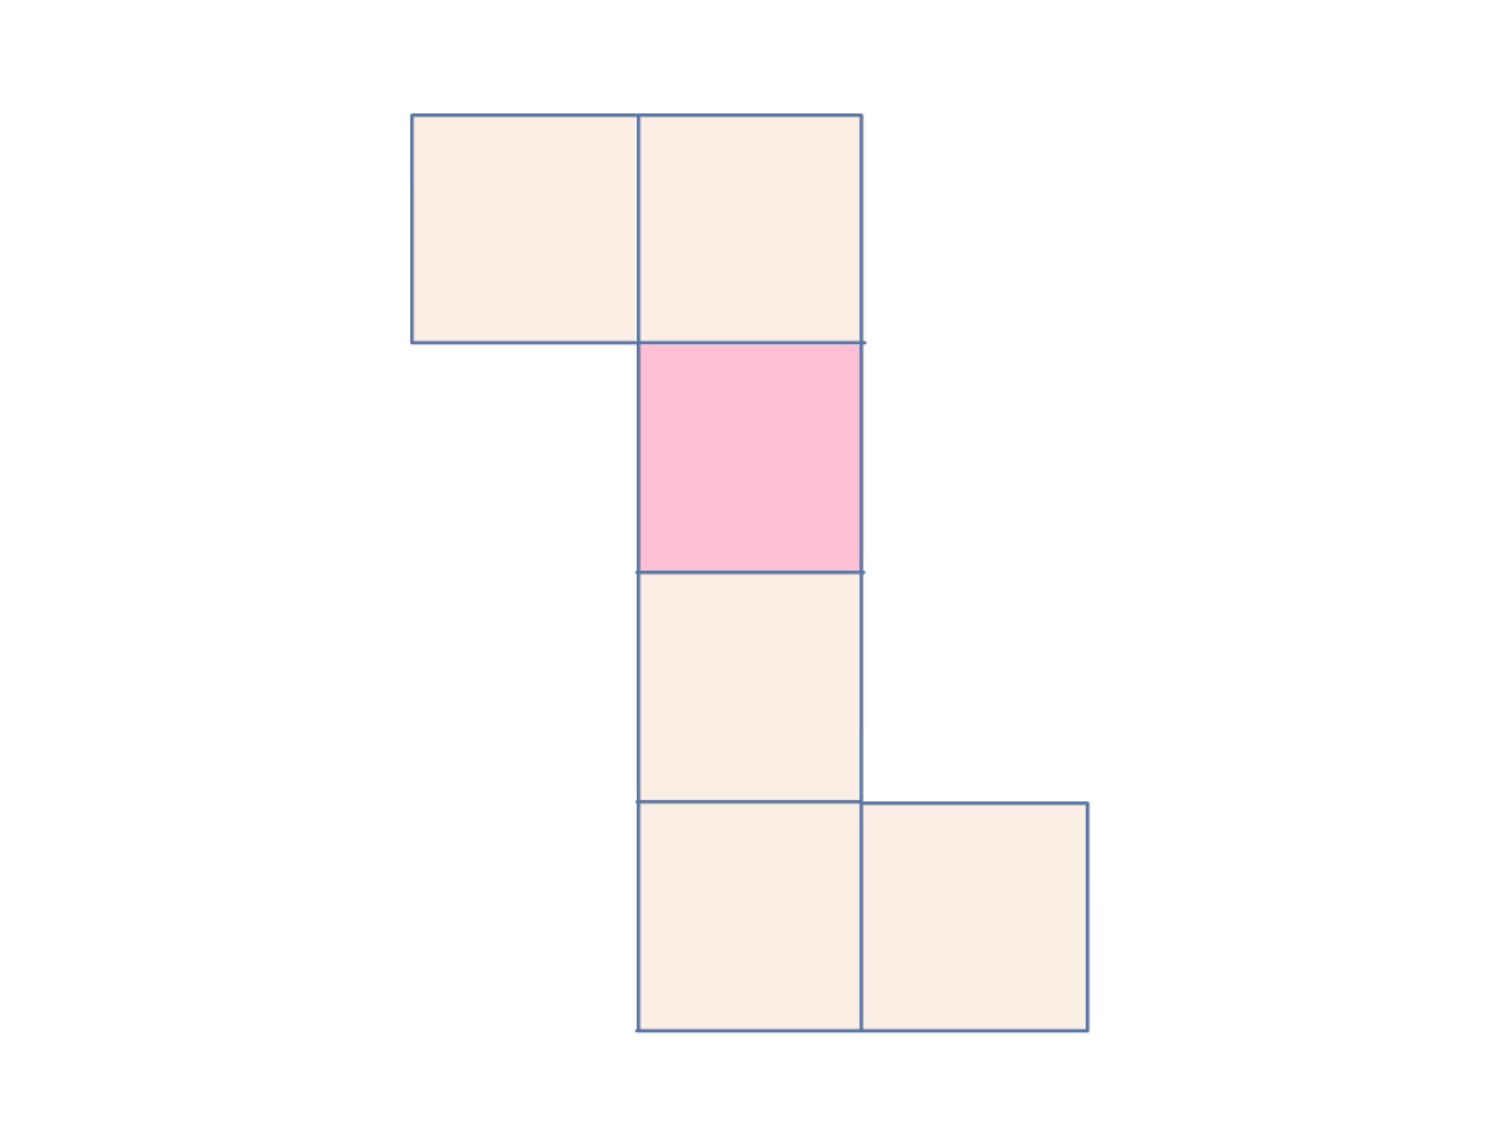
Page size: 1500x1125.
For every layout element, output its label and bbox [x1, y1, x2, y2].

picture [395, 101, 1128, 1038]
